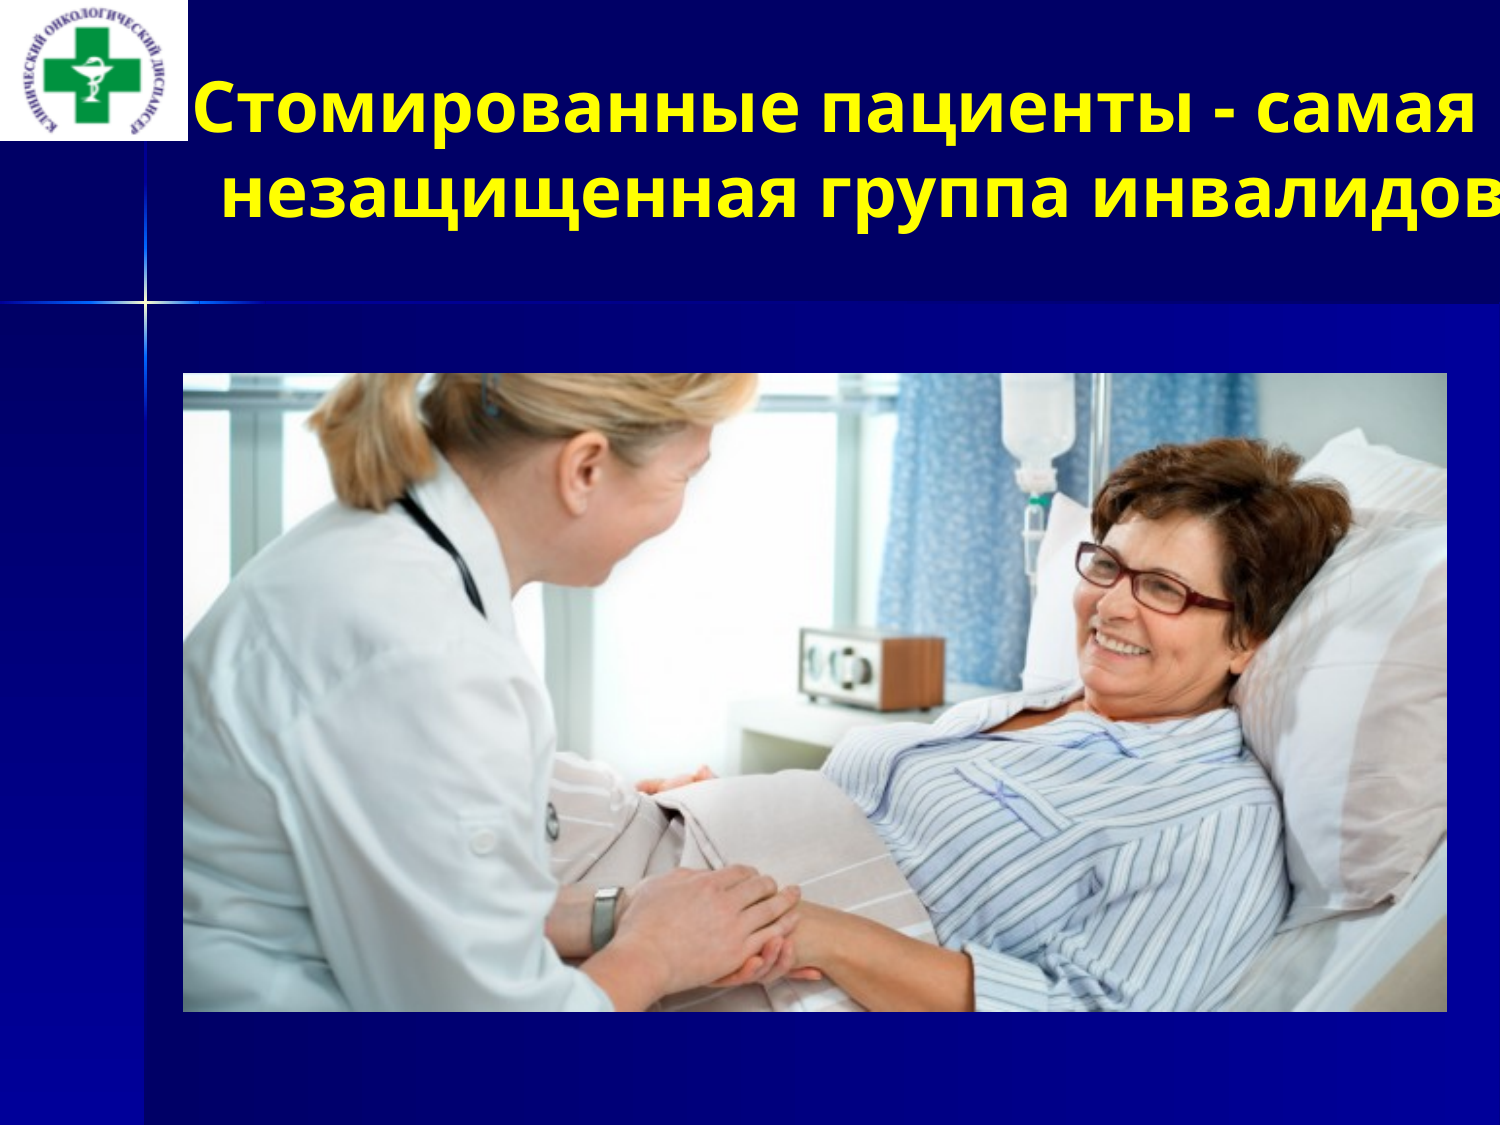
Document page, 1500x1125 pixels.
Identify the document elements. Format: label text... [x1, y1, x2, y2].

picture [0, 0, 188, 141]
picture [182, 373, 1447, 1013]
list Стомированные пациенты - самая незащищенная группа инвалидов [111, 54, 1500, 244]
